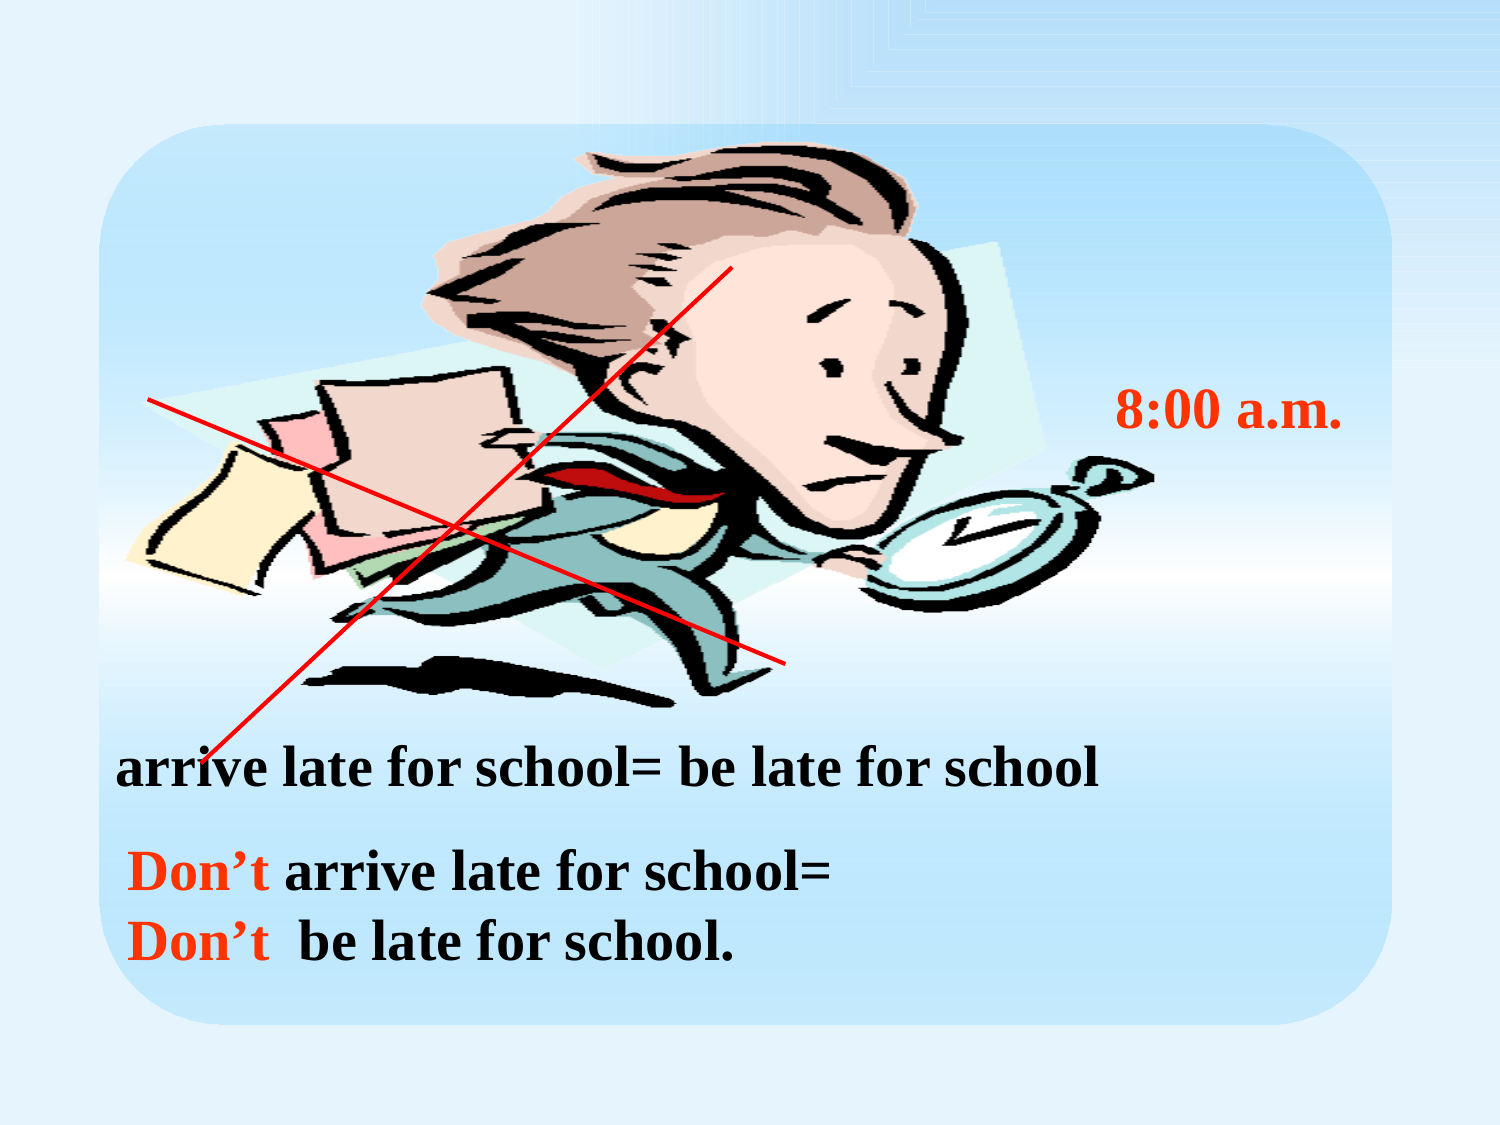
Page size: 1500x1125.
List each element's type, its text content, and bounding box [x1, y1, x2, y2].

text_box arrive late for school= be late for school [101, 720, 1116, 805]
text_box Don’t arrive late for school= Don’t be late for school. [112, 824, 1225, 980]
text_box 8:00 a.m. [1169, 362, 1359, 448]
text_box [147, 266, 786, 764]
text_box [99, 124, 1392, 1025]
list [124, 137, 1165, 713]
